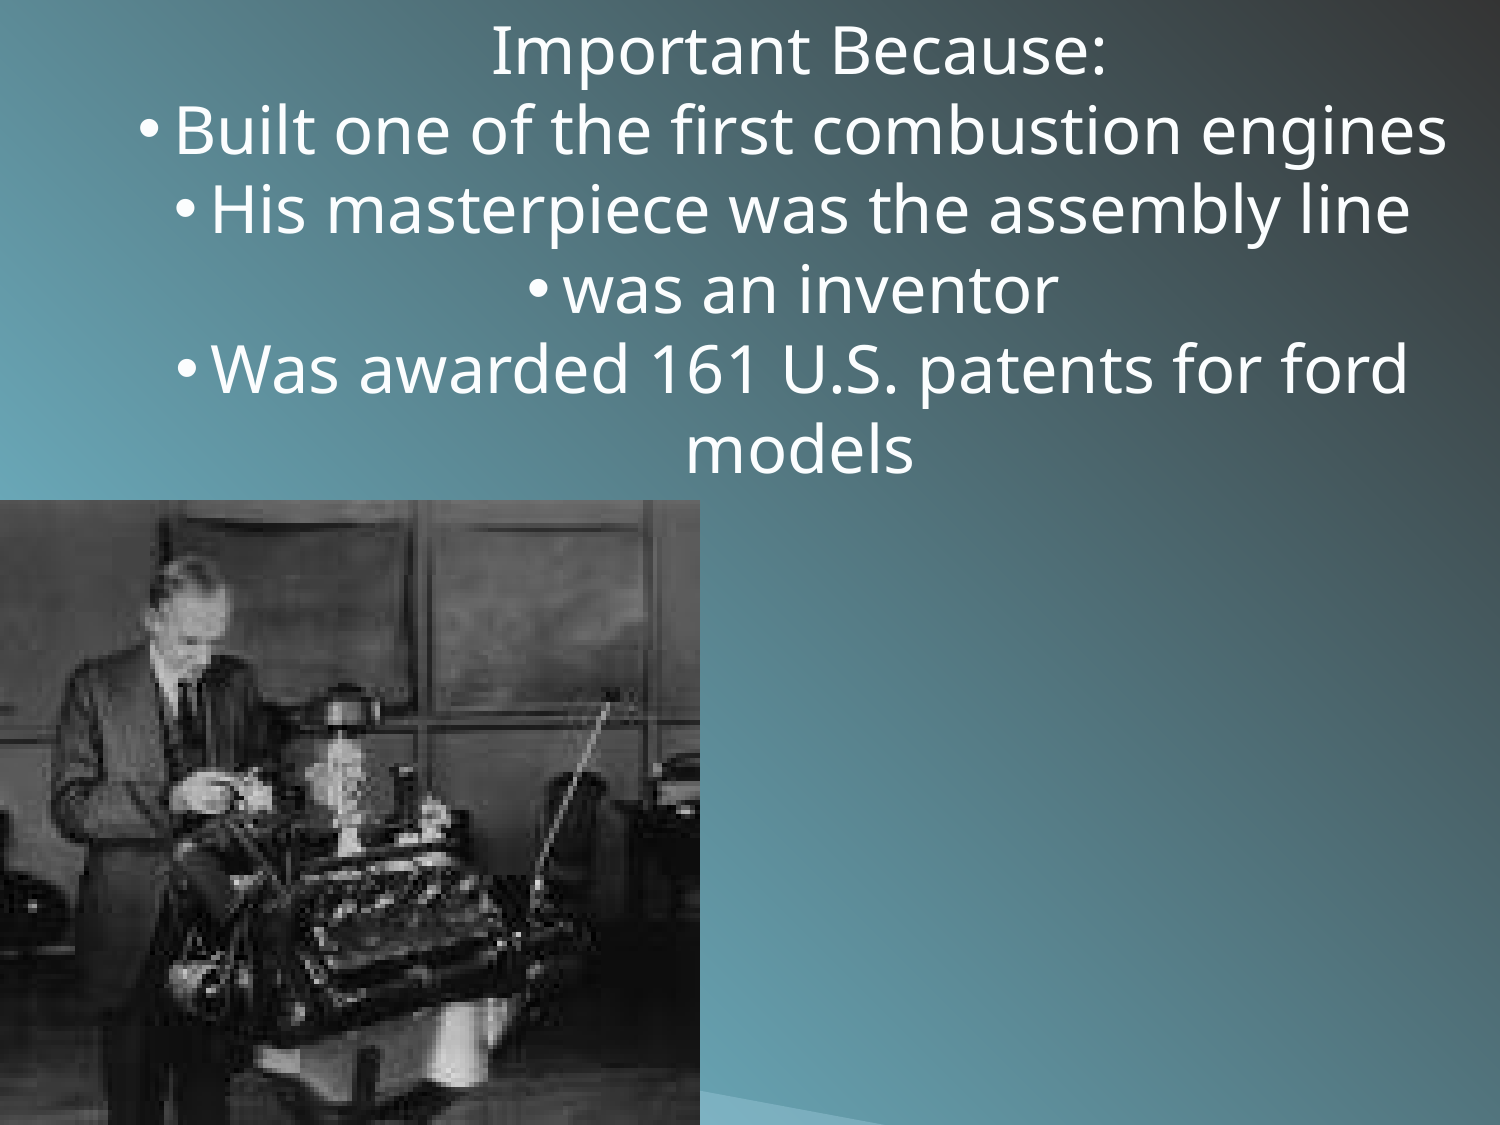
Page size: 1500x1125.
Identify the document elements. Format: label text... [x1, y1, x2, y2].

picture [0, 499, 701, 1125]
text_box Important Because: Built one of the first combustion engines His masterpiece was the assembly line was an inventor Was awarded 161 U.S. patents for ford models [99, 0, 1500, 735]
